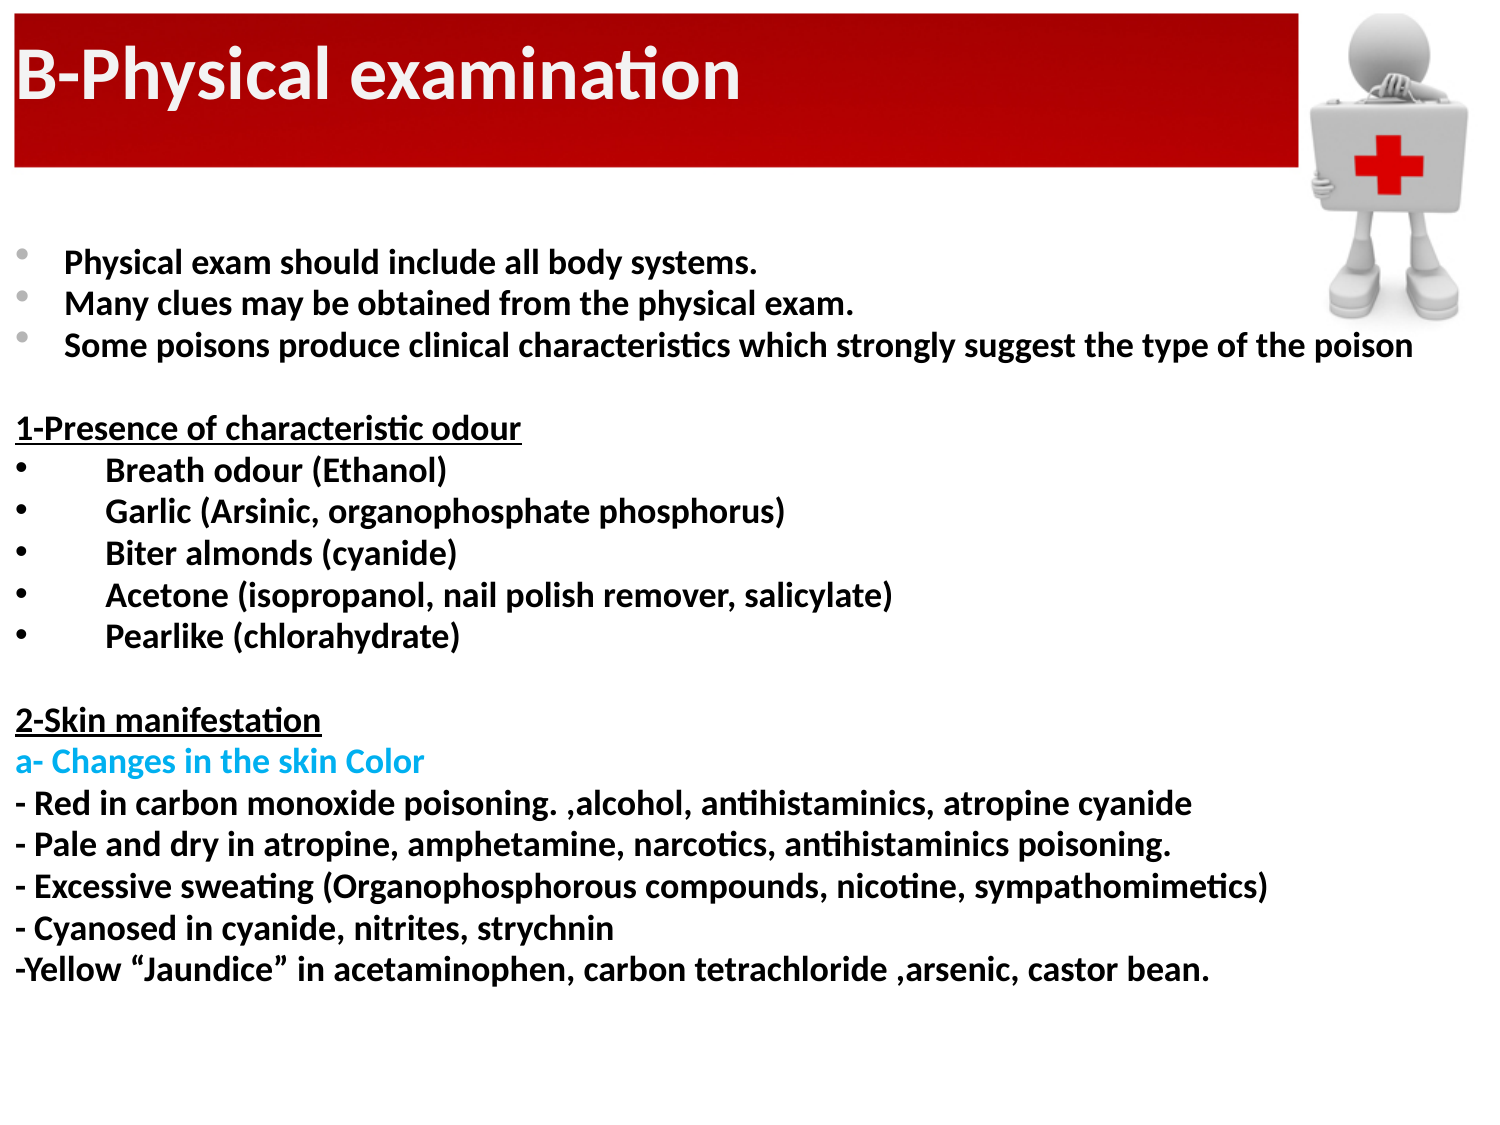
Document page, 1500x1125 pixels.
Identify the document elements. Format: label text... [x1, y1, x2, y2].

list B-Physical examination Physical exam should include all body systems. Many clues may be obtained from the physical exam. Some poisons produce clinical characteristics which strongly suggest the type of the poison 1-Presence of characteristic odour Breath odour (Ethanol) Garlic (Arsinic, organophosphate phosphorus) Biter almonds (cyanide) Acetone (isopropanol, nail polish remover, salicylate) Pearlike (chlorahydrate) 2-Skin manifestation a- Changes in the skin Color - Red in carbon monoxide poisoning. ,alcohol, antihistaminics, atropine cyanide - Pale and dry in atropine, amphetamine, narcotics, antihistaminics poisoning. - Excessive sweating (Organophosphorous compounds, nicotine, sympathomimetics) - Cyanosed in cyanide, nitrites, strychnin -Yellow “Jaundice” in acetaminophen, carbon tetrachloride ,arsenic, castor bean. [0, 0, 1500, 1125]
